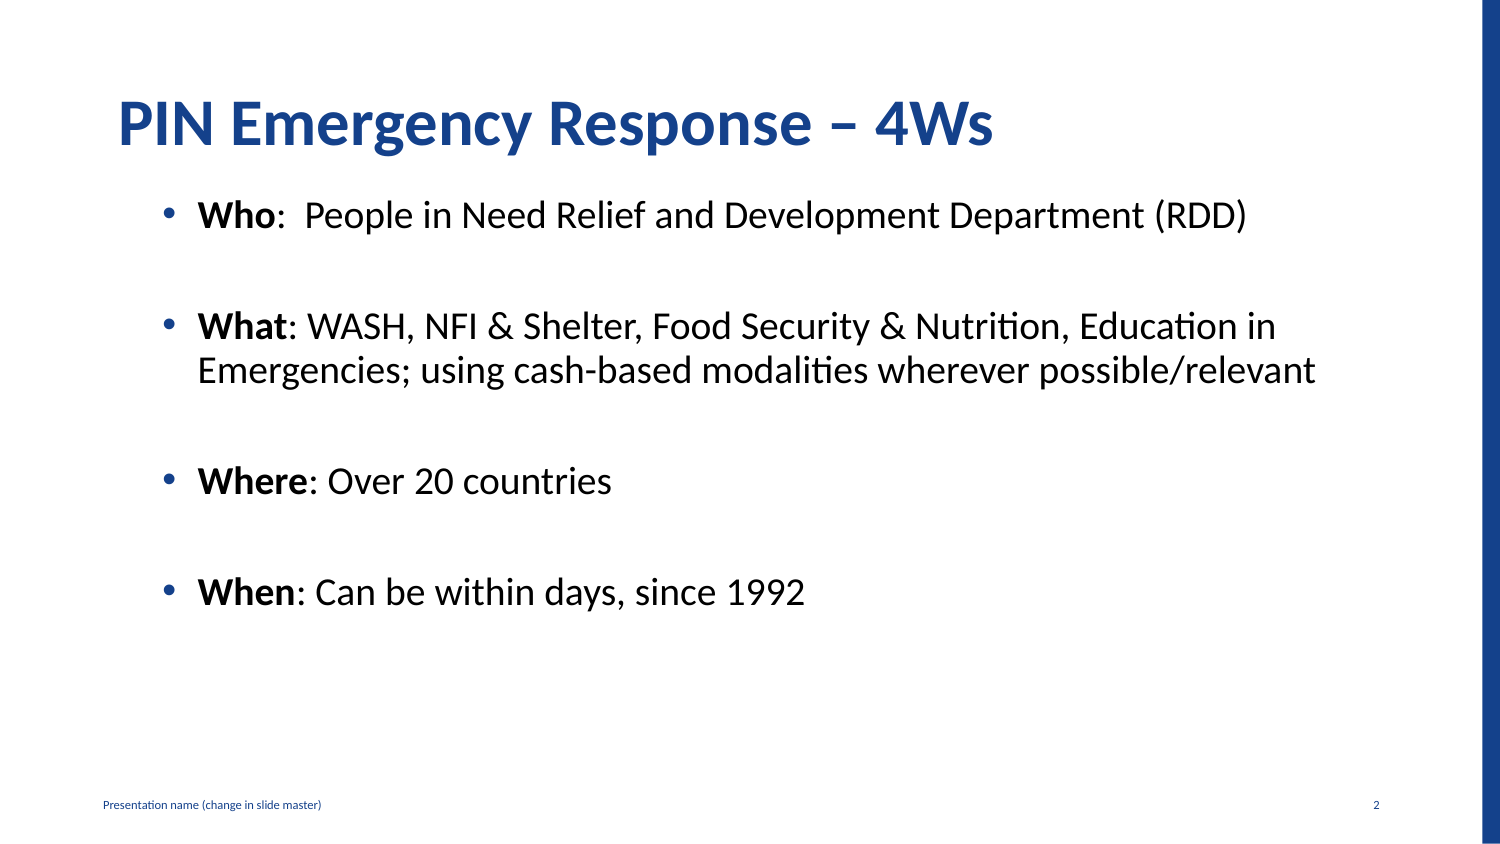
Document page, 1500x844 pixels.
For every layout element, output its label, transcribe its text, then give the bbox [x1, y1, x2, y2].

text_box Who: People in Need Relief and Development Department (RDD) What: WASH, NFI & Shelter, Food Security & Nutrition, Education in Emergencies; using cash-based modalities wherever possible/relevant Where: Over 20 countries When: Can be within days, since 1992 [147, 185, 1371, 694]
title PIN Emergency Response – 4Ws [103, 44, 1397, 208]
